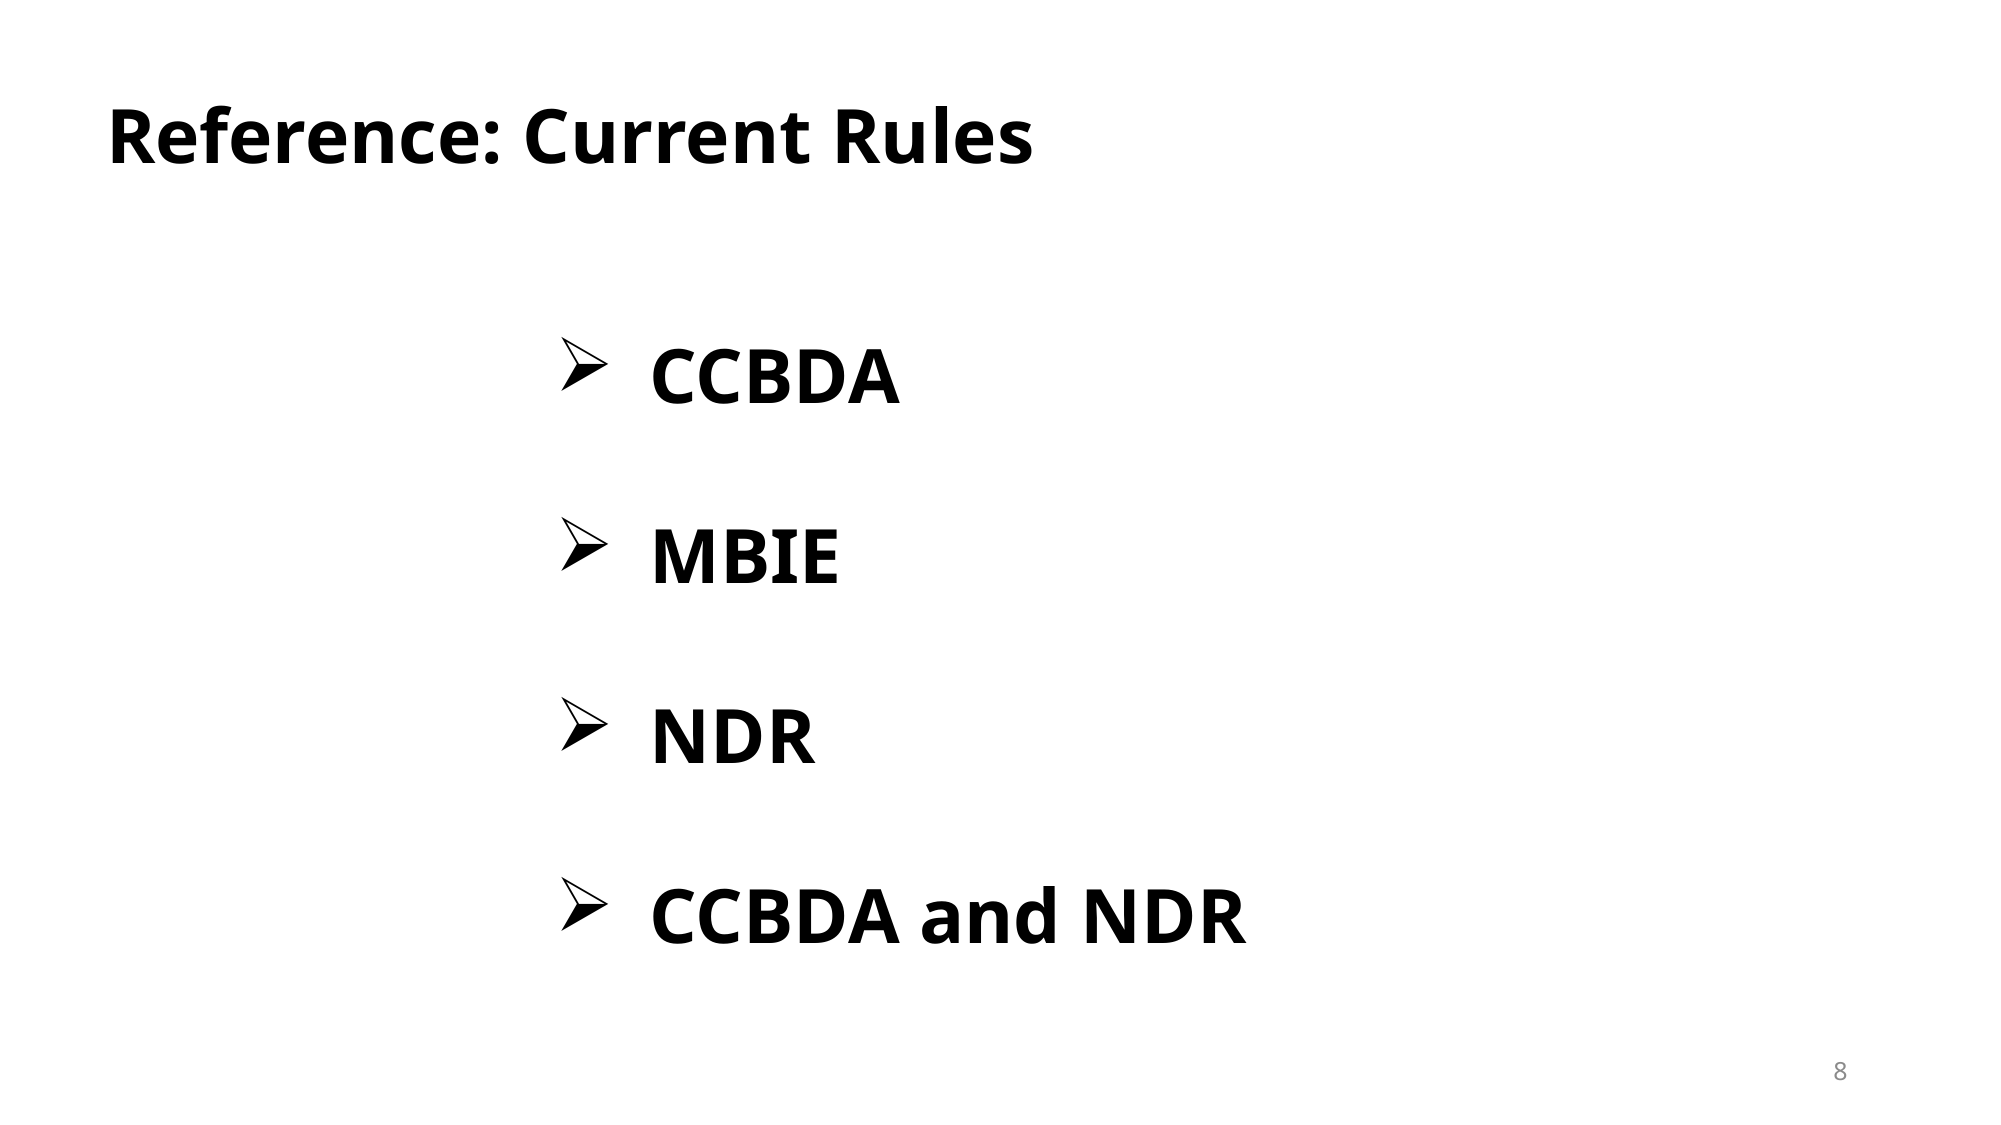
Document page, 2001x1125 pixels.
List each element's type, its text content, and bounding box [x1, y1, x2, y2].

slide_number 8 [1412, 1042, 1863, 1103]
text_box CCBDA MBIE NDR CCBDA and NDR [540, 321, 1459, 966]
text_box Reference: Current Rules [91, 81, 1094, 187]
